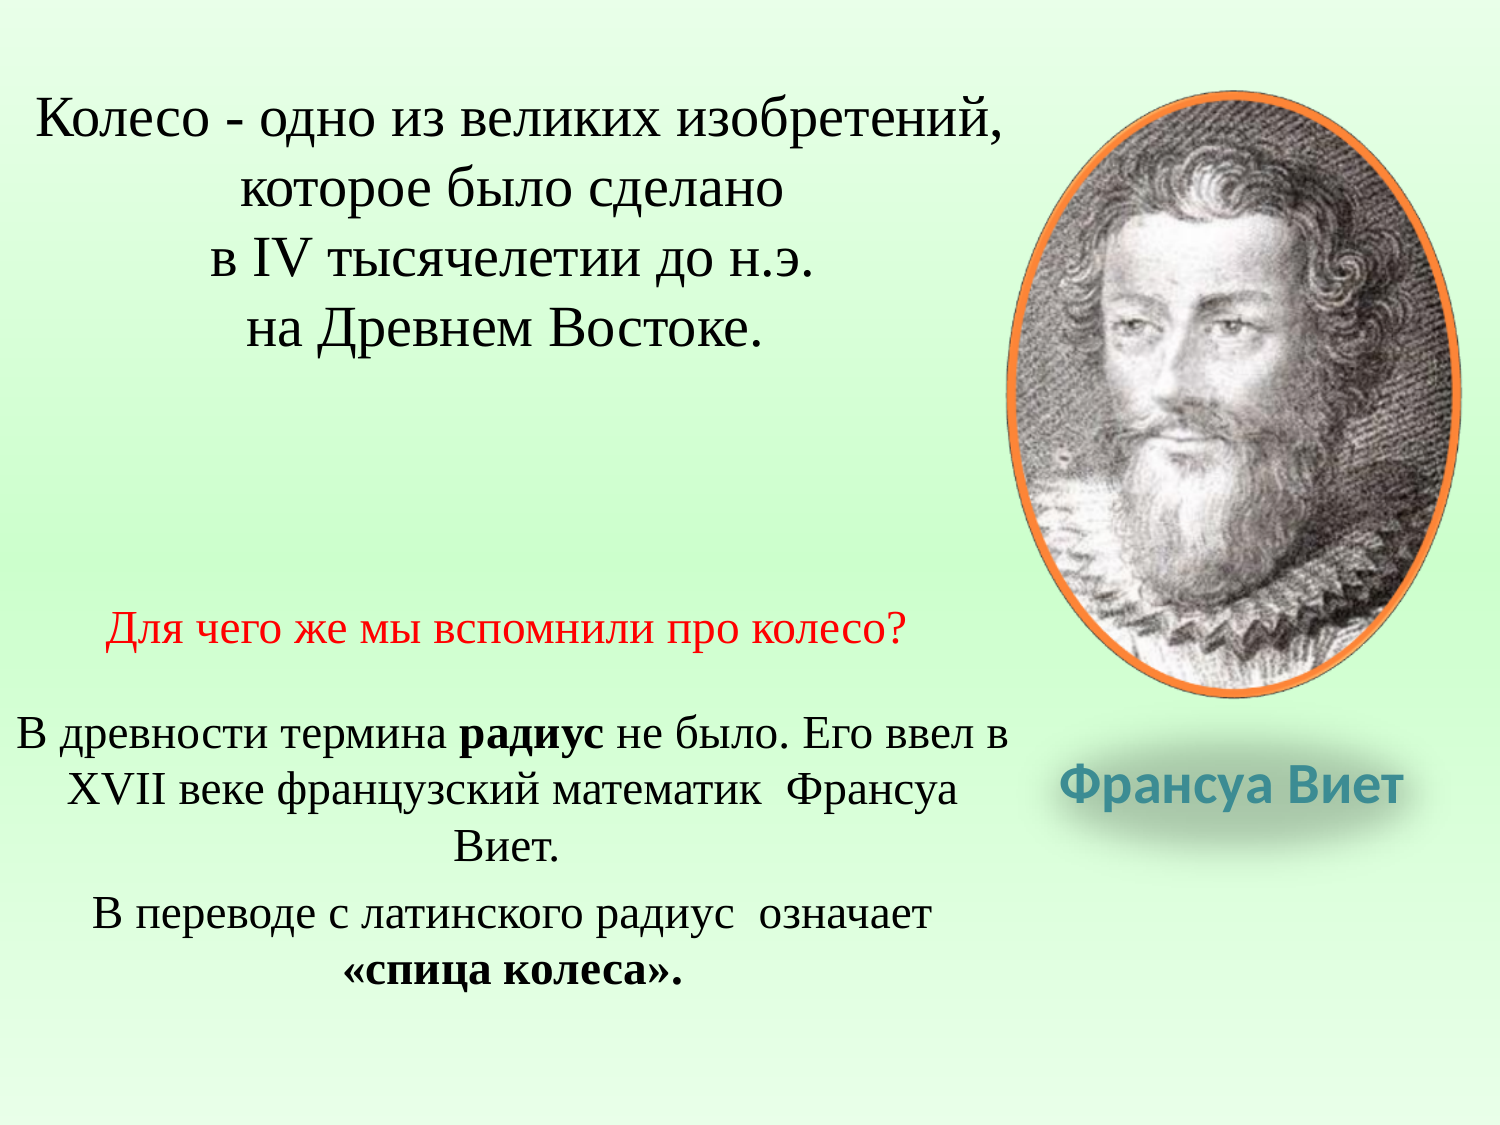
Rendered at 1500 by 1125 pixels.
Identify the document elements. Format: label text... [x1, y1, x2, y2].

text_box Колесо - одно из великих изобретений, которое было сделано в IV тысячелетии до н.э. на Древнем Востоке. [2, 58, 1037, 379]
list Для чего же мы вспомнили про колесо? В древности термина радиус не было. Его ввел в XVII веке французский математик Франсуа Виет. В переводе с латинского радиус означает «спица колеса». [0, 556, 1029, 1006]
picture [996, 89, 1472, 906]
